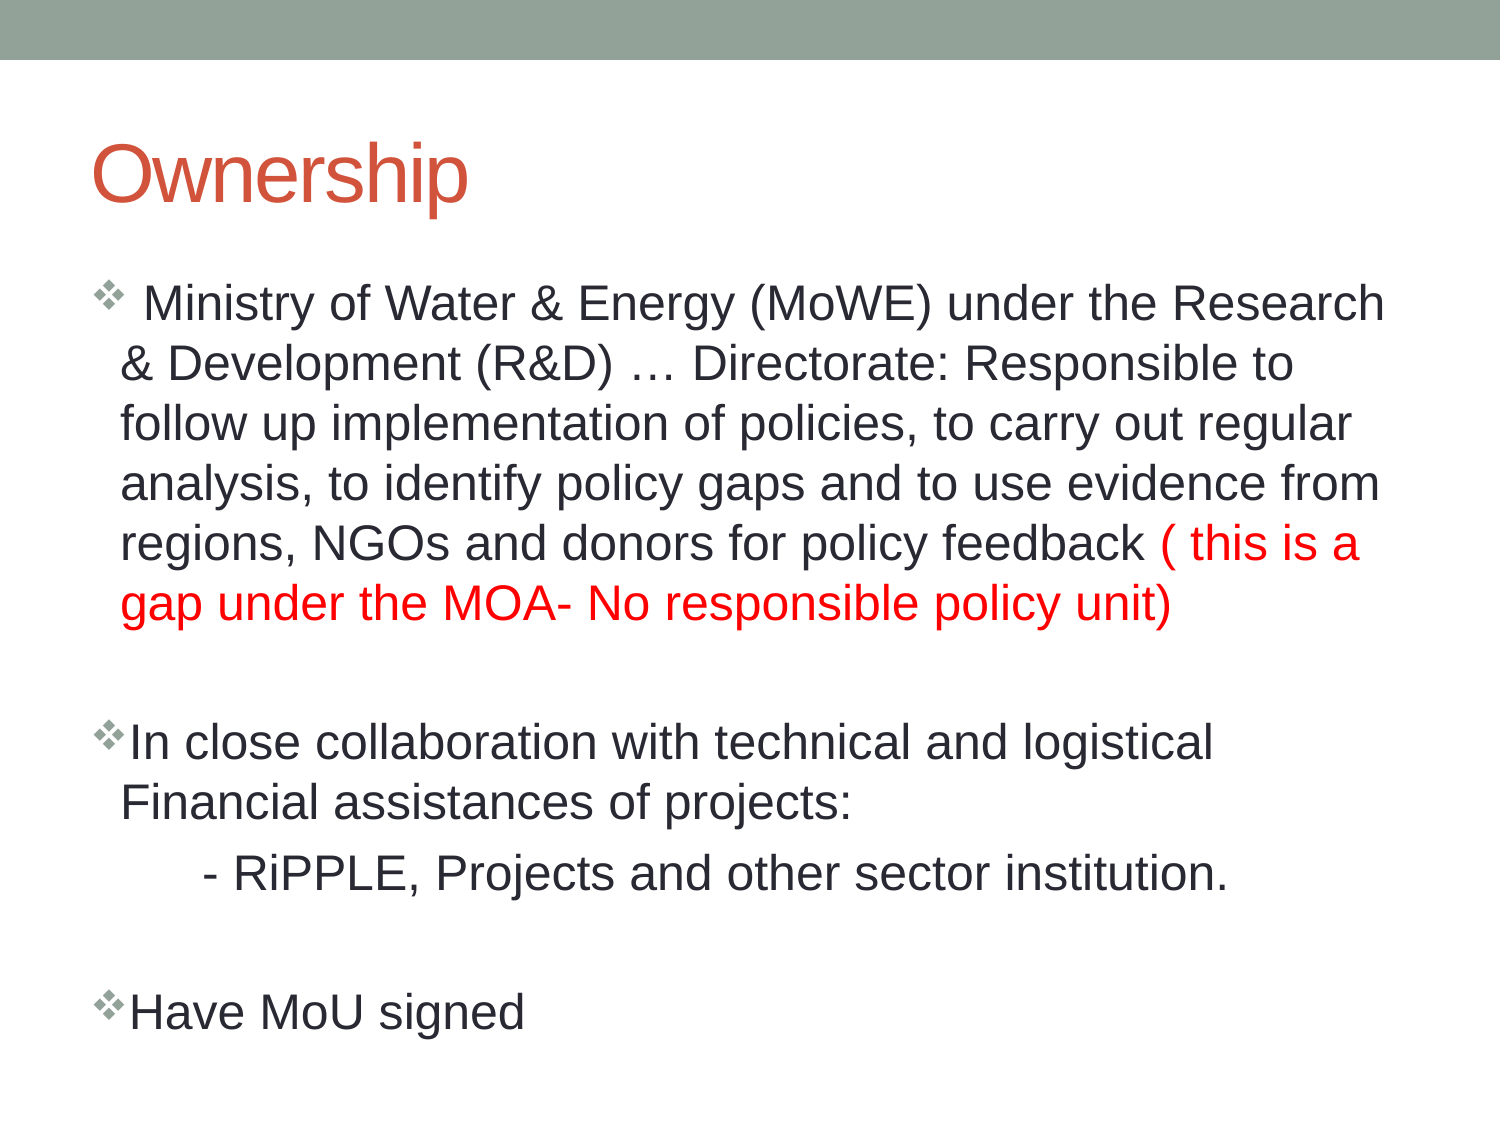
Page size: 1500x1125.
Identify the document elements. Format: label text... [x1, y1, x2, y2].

list Ministry of Water & Energy (MoWE) under the Research & Development (R&D) … Directorate: Responsible to follow up implementation of policies, to carry out regular analysis, to identify policy gaps and to use evidence from regions, NGOs and donors for policy feedback ( this is a gap under the MOA- No responsible policy unit) In close collaboration with technical and logistical Financial assistances of projects: - RiPPLE, Projects and other sector institution. Have MoU signed [75, 262, 1425, 1063]
title Ownership [75, 87, 1425, 250]
